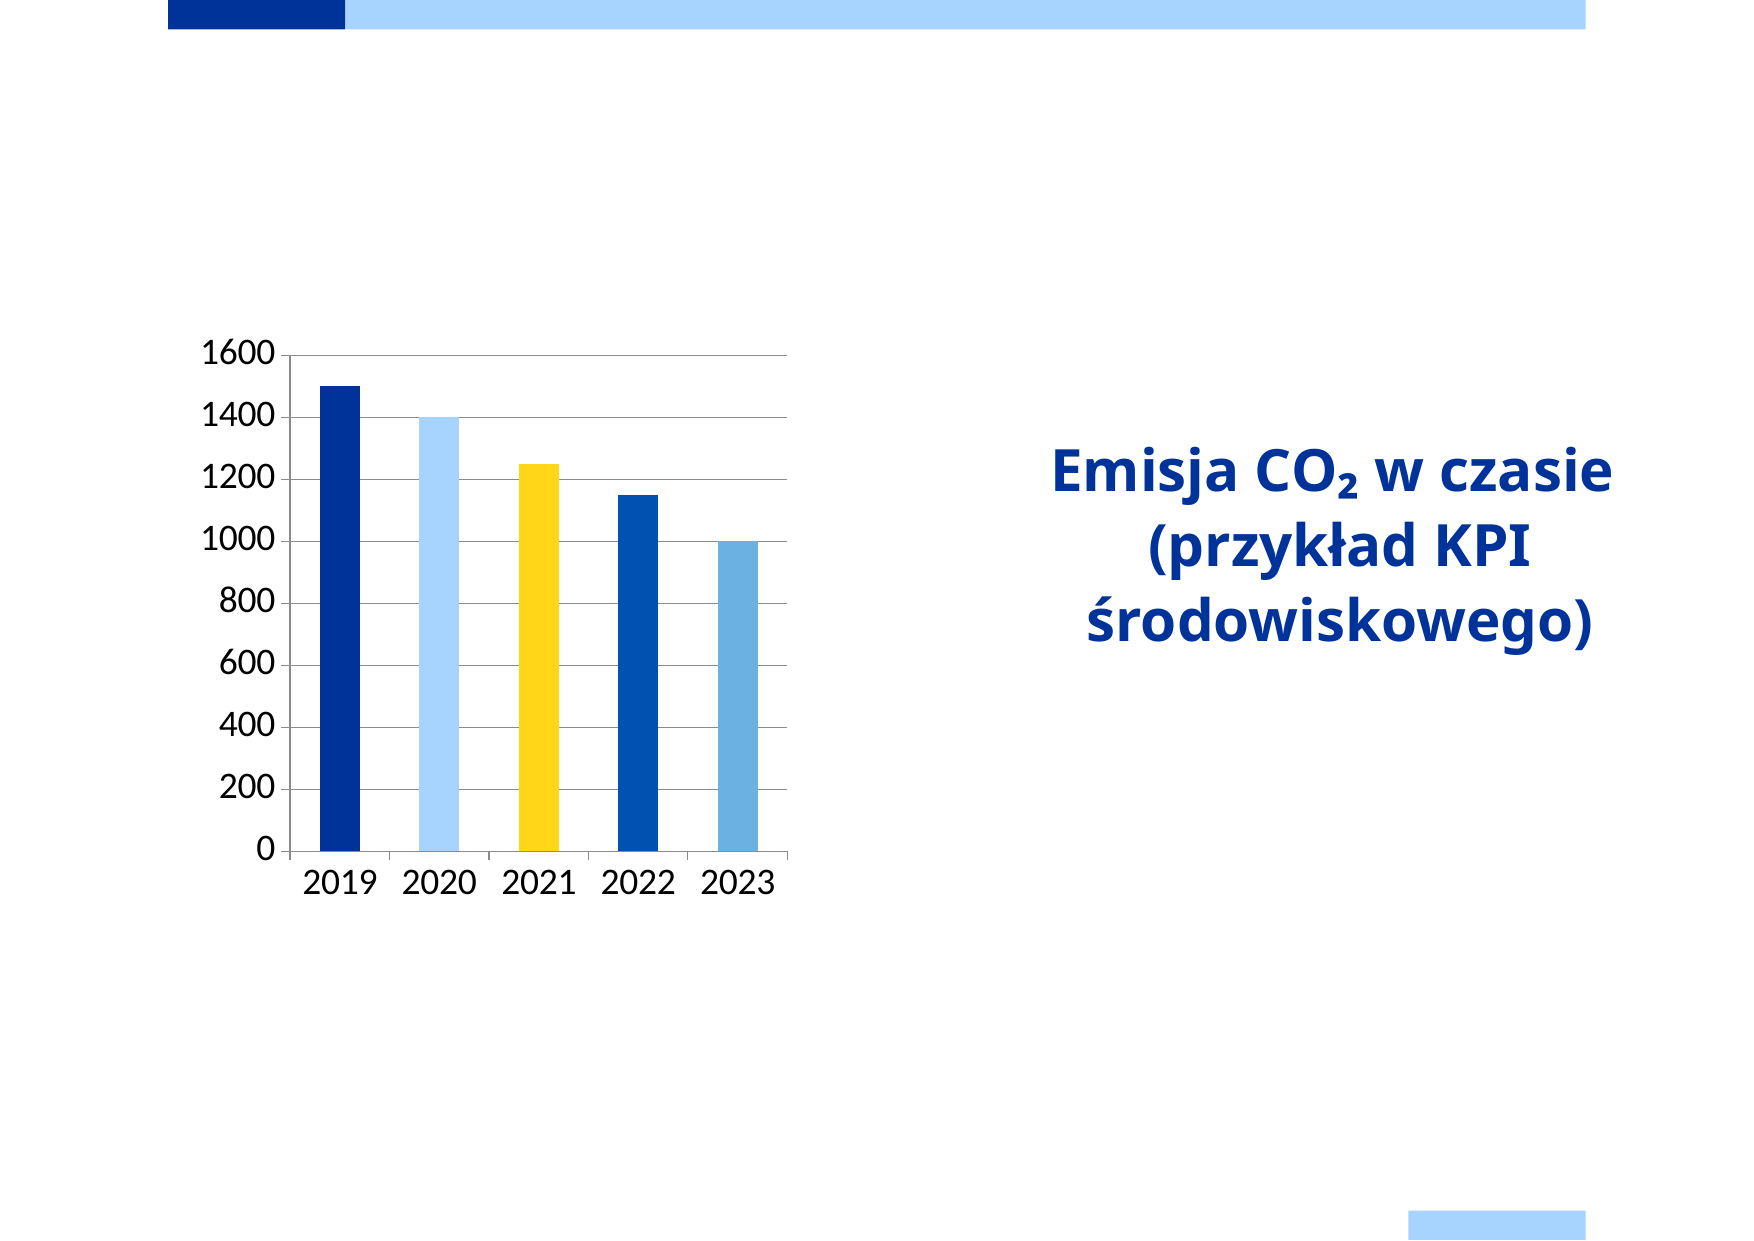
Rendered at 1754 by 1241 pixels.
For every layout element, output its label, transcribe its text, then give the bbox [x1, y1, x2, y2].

chart [187, 324, 800, 916]
title Emisja CO₂ w czasie (przykład KPI środowiskowego) [1018, 219, 1662, 661]
